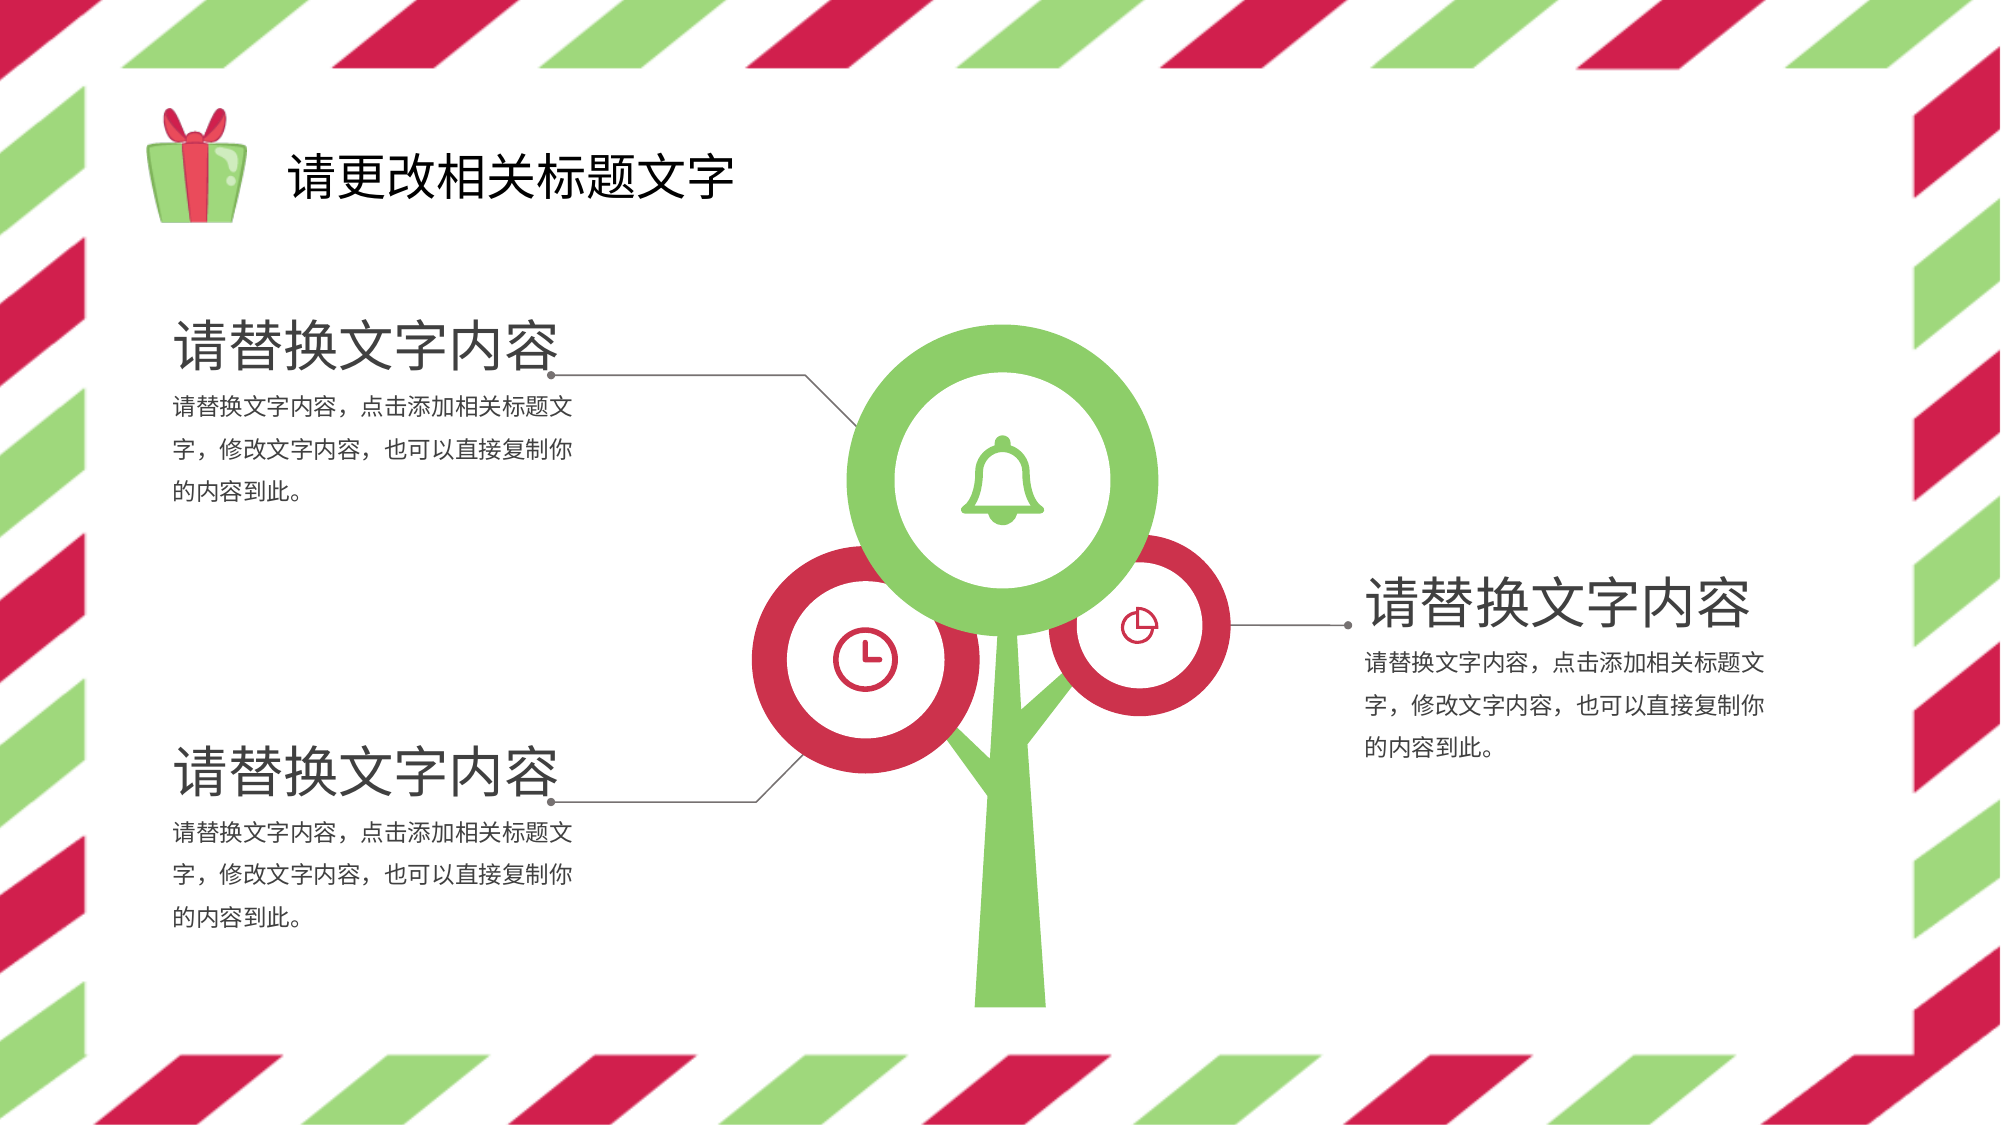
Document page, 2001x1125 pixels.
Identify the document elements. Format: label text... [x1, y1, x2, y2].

text_box [546, 749, 803, 807]
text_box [833, 627, 898, 692]
text_box 请替换文字内容 请替换文字内容，点击添加相关标题文字，修改文字内容，也可以直接复制你的内容到此。 [172, 278, 581, 506]
text_box 请替换文字内容 请替换文字内容，点击添加相关标题文字，修改文字内容，也可以直接复制你的内容到此。 [172, 703, 581, 932]
text_box [1076, 562, 1203, 689]
text_box 请更改相关标题文字 [270, 137, 753, 214]
text_box [1231, 621, 1353, 630]
text_box [786, 581, 945, 739]
picture [0, 0, 2001, 1125]
text_box [751, 546, 980, 774]
text_box [546, 371, 856, 433]
text_box [894, 372, 1111, 589]
text_box [1048, 535, 1231, 717]
text_box [947, 636, 1072, 1008]
text_box [846, 324, 1159, 637]
text_box [1120, 606, 1159, 644]
text_box [961, 435, 1045, 526]
text_box 请替换文字内容 请替换文字内容，点击添加相关标题文字，修改文字内容，也可以直接复制你的内容到此。 [1364, 534, 1773, 762]
